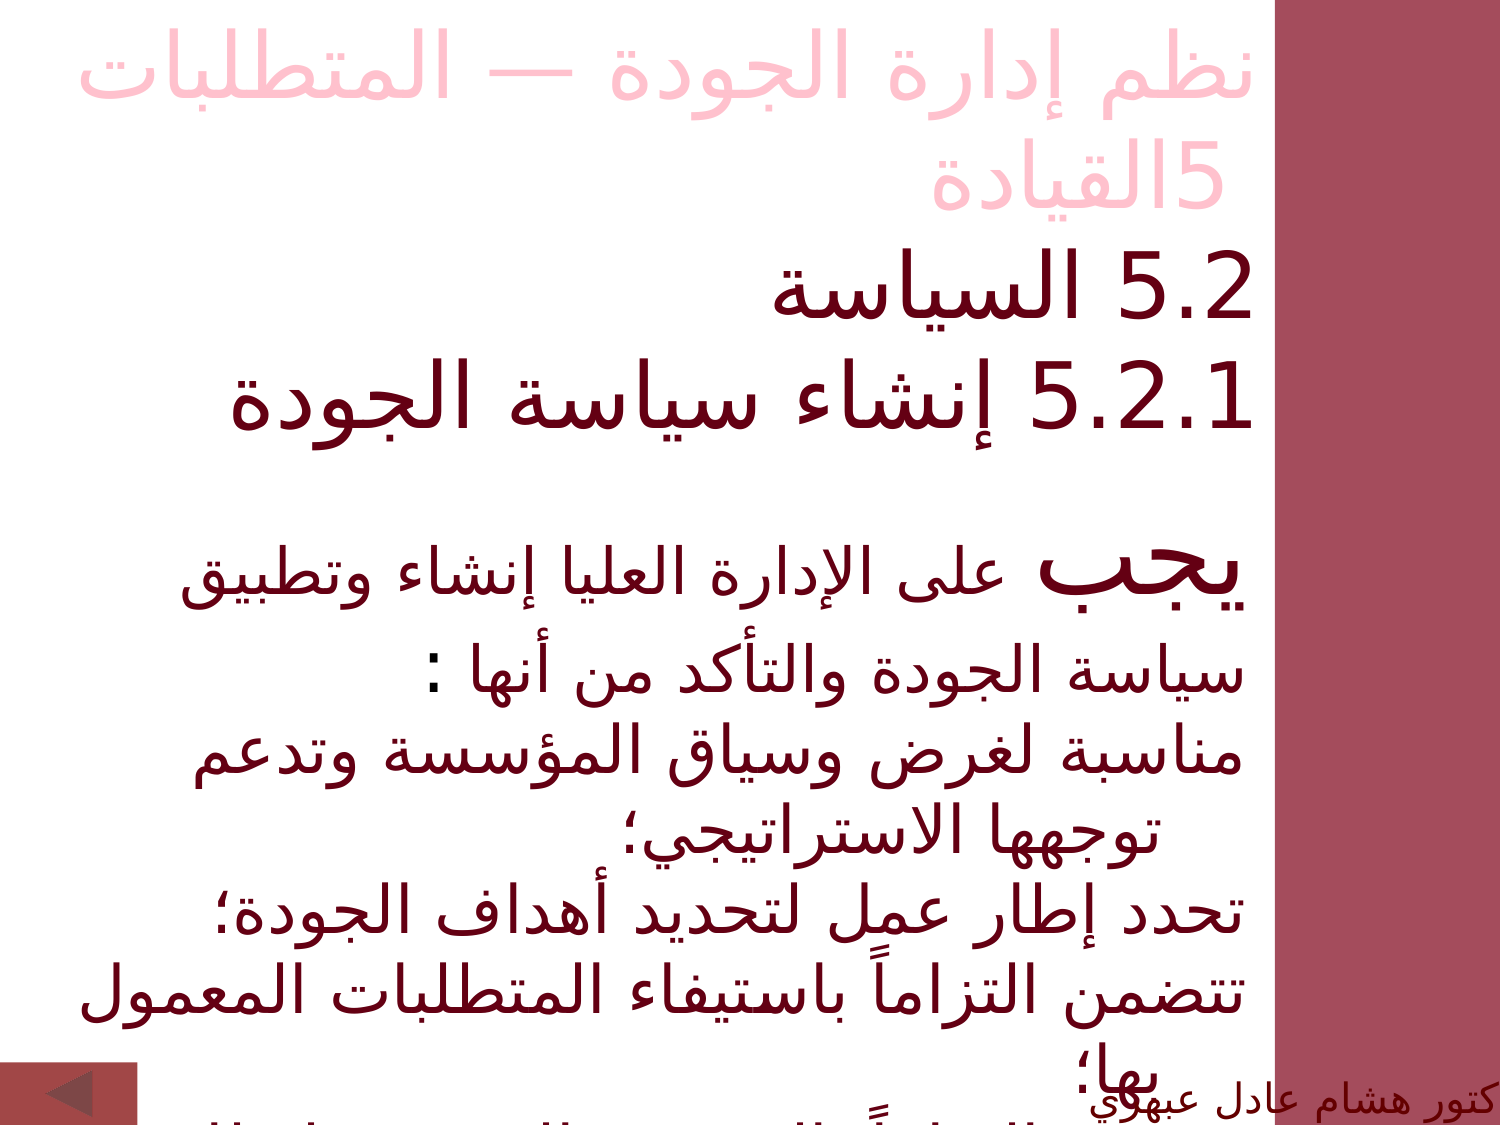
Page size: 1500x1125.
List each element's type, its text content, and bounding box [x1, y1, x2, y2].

text_box نظم إدارة الجودة — المتطلبات 5القيادة 5.2 السياسة 5.2.1 إنشاء سياسة الجودة [0, 0, 1275, 565]
text_box يجب على الإدارة العليا إنشاء وتطبيق سياسة الجودة والتأكد من أنها : مناسبة لغرض وسياق المؤسسة وتدعم توجهها الاستراتيجي؛ تحدد إطار عمل لتحديد أهداف الجودة؛ تتضمن التزاماً باستيفاء المتطلبات المعمول بها؛ تتضمن التزاماً بالتحسين المستمر لنظام إدارة الجودة . [12, 474, 1263, 1125]
text_box الدكتور هشام عادل عبهري [1073, 1064, 1500, 1125]
text_box [1273, 0, 1500, 1064]
text_box [0, 1060, 140, 1125]
